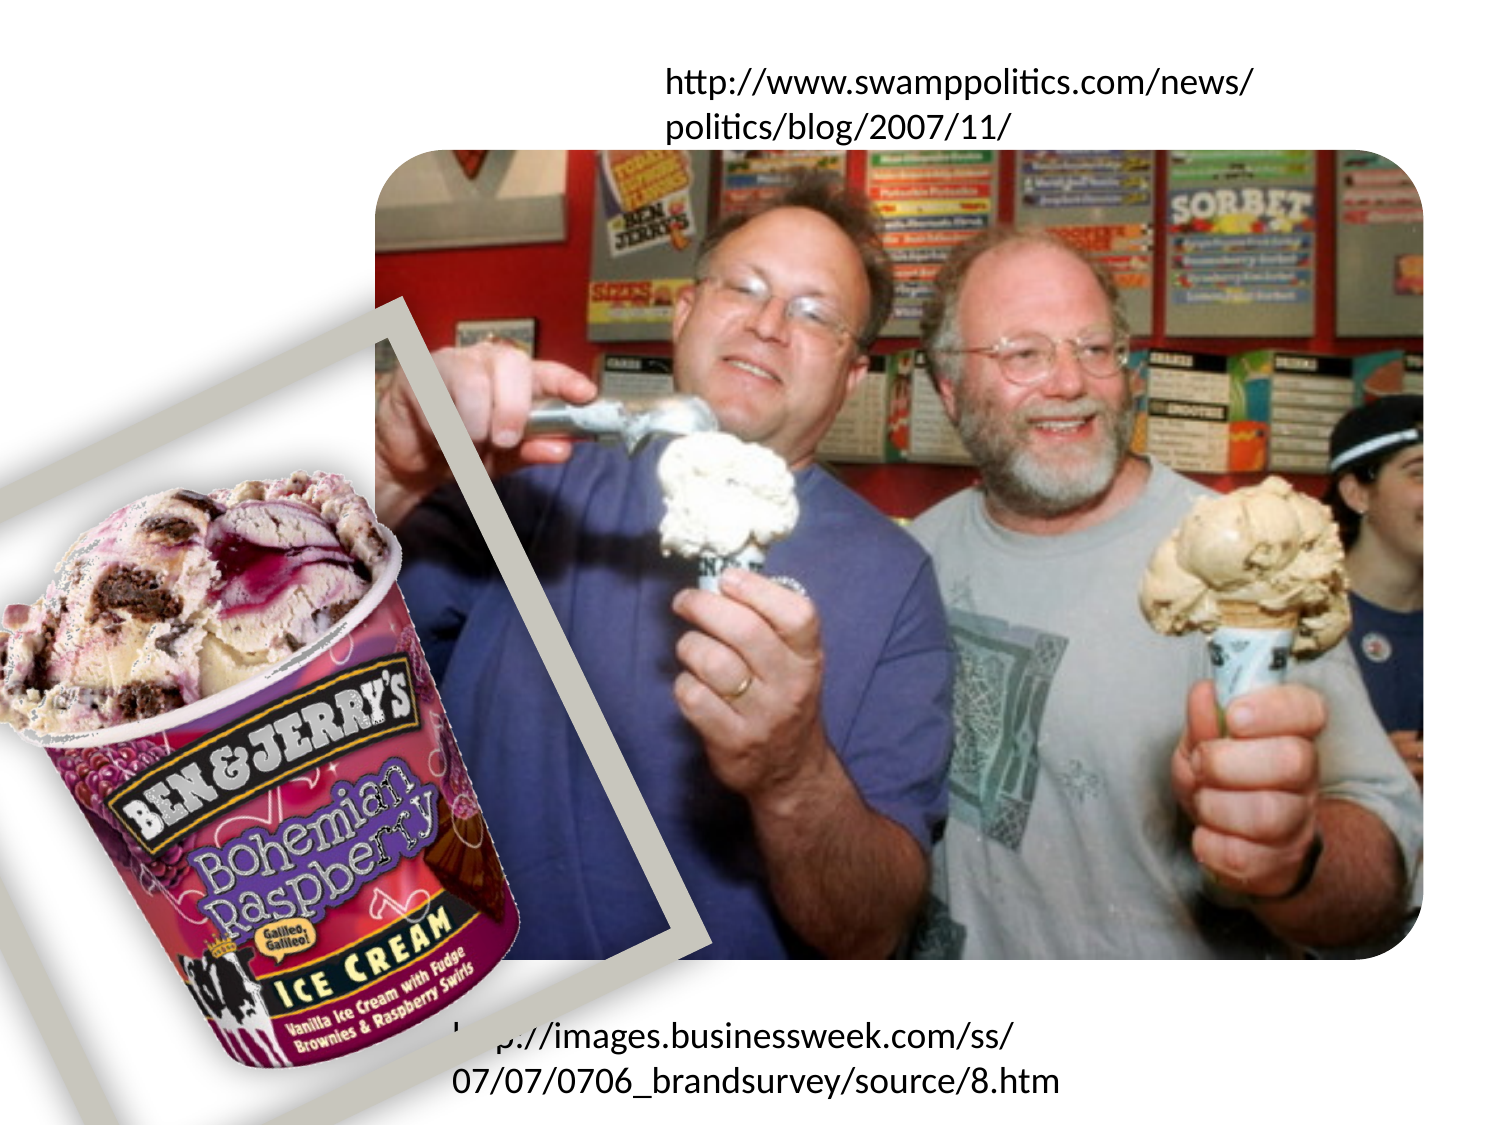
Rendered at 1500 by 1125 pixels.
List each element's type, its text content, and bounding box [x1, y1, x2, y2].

text_box http://images.businessweek.com/ss/07/07/0706_brandsurvey/source/8.htm [437, 1003, 1263, 1109]
text_box http://www.swamppolitics.com/news/politics/blog/2007/11/ [649, 49, 1400, 148]
picture [0, 149, 1424, 1125]
